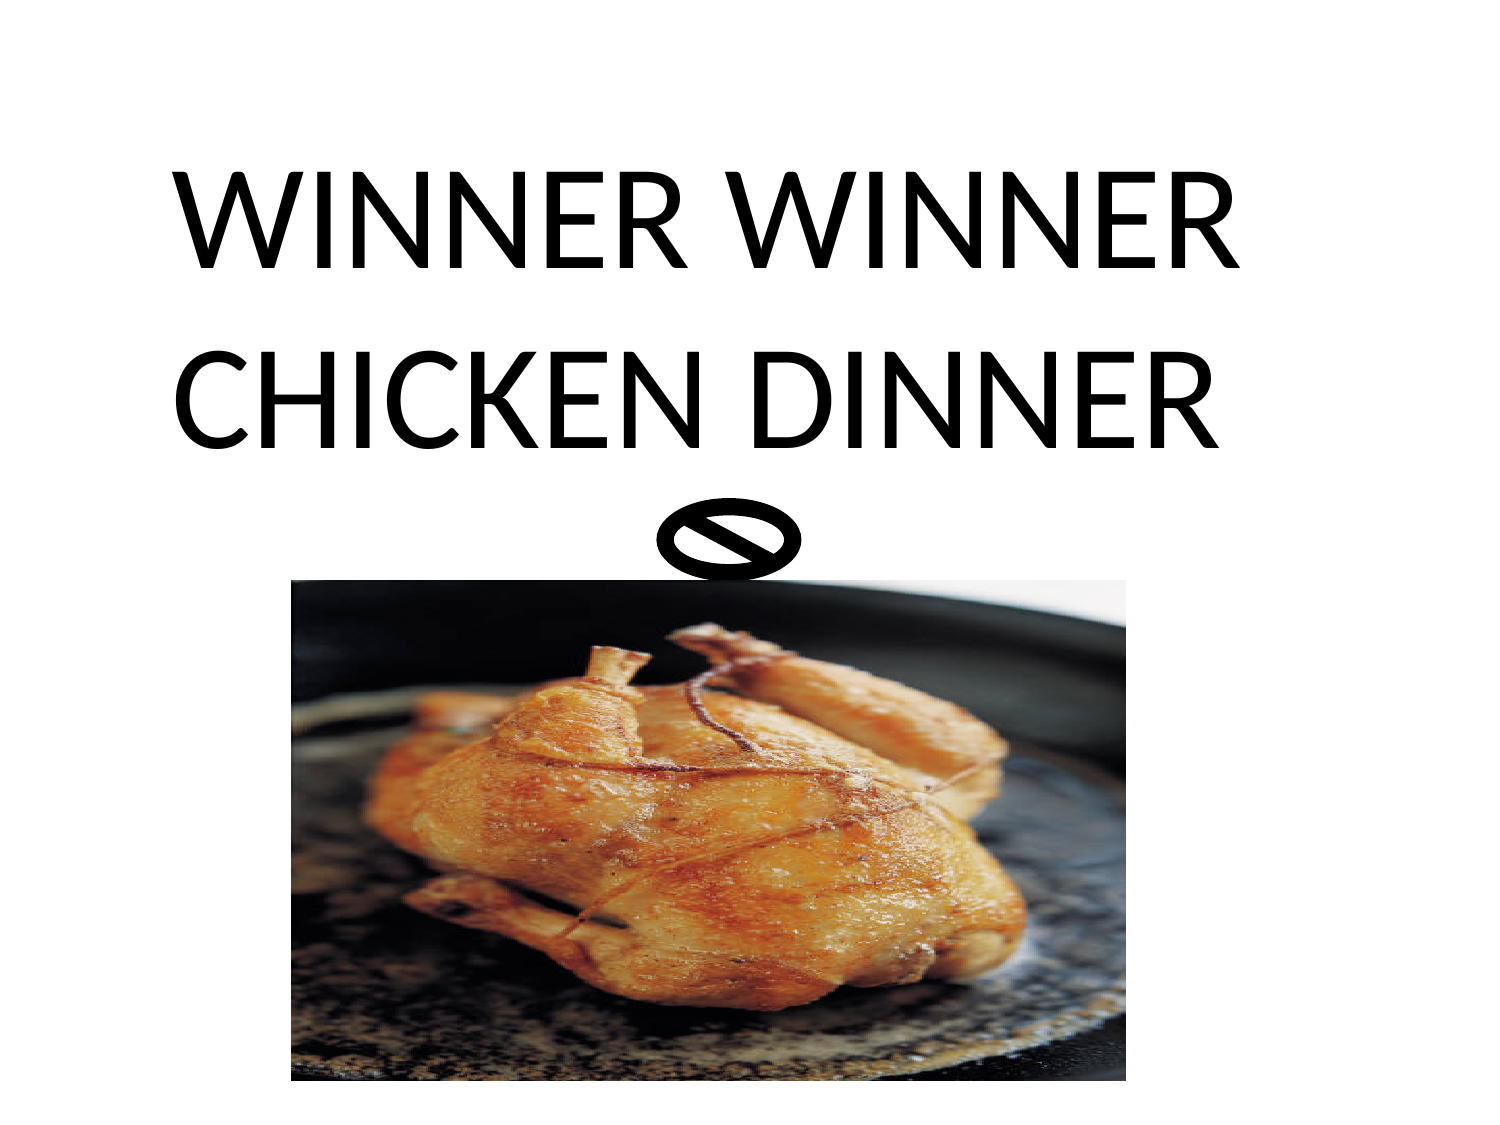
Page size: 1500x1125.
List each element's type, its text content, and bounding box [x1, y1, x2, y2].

text_box [656, 498, 802, 580]
picture [291, 580, 1126, 1081]
text_box WINNER WINNER CHICKEN DINNER [156, 110, 1338, 486]
